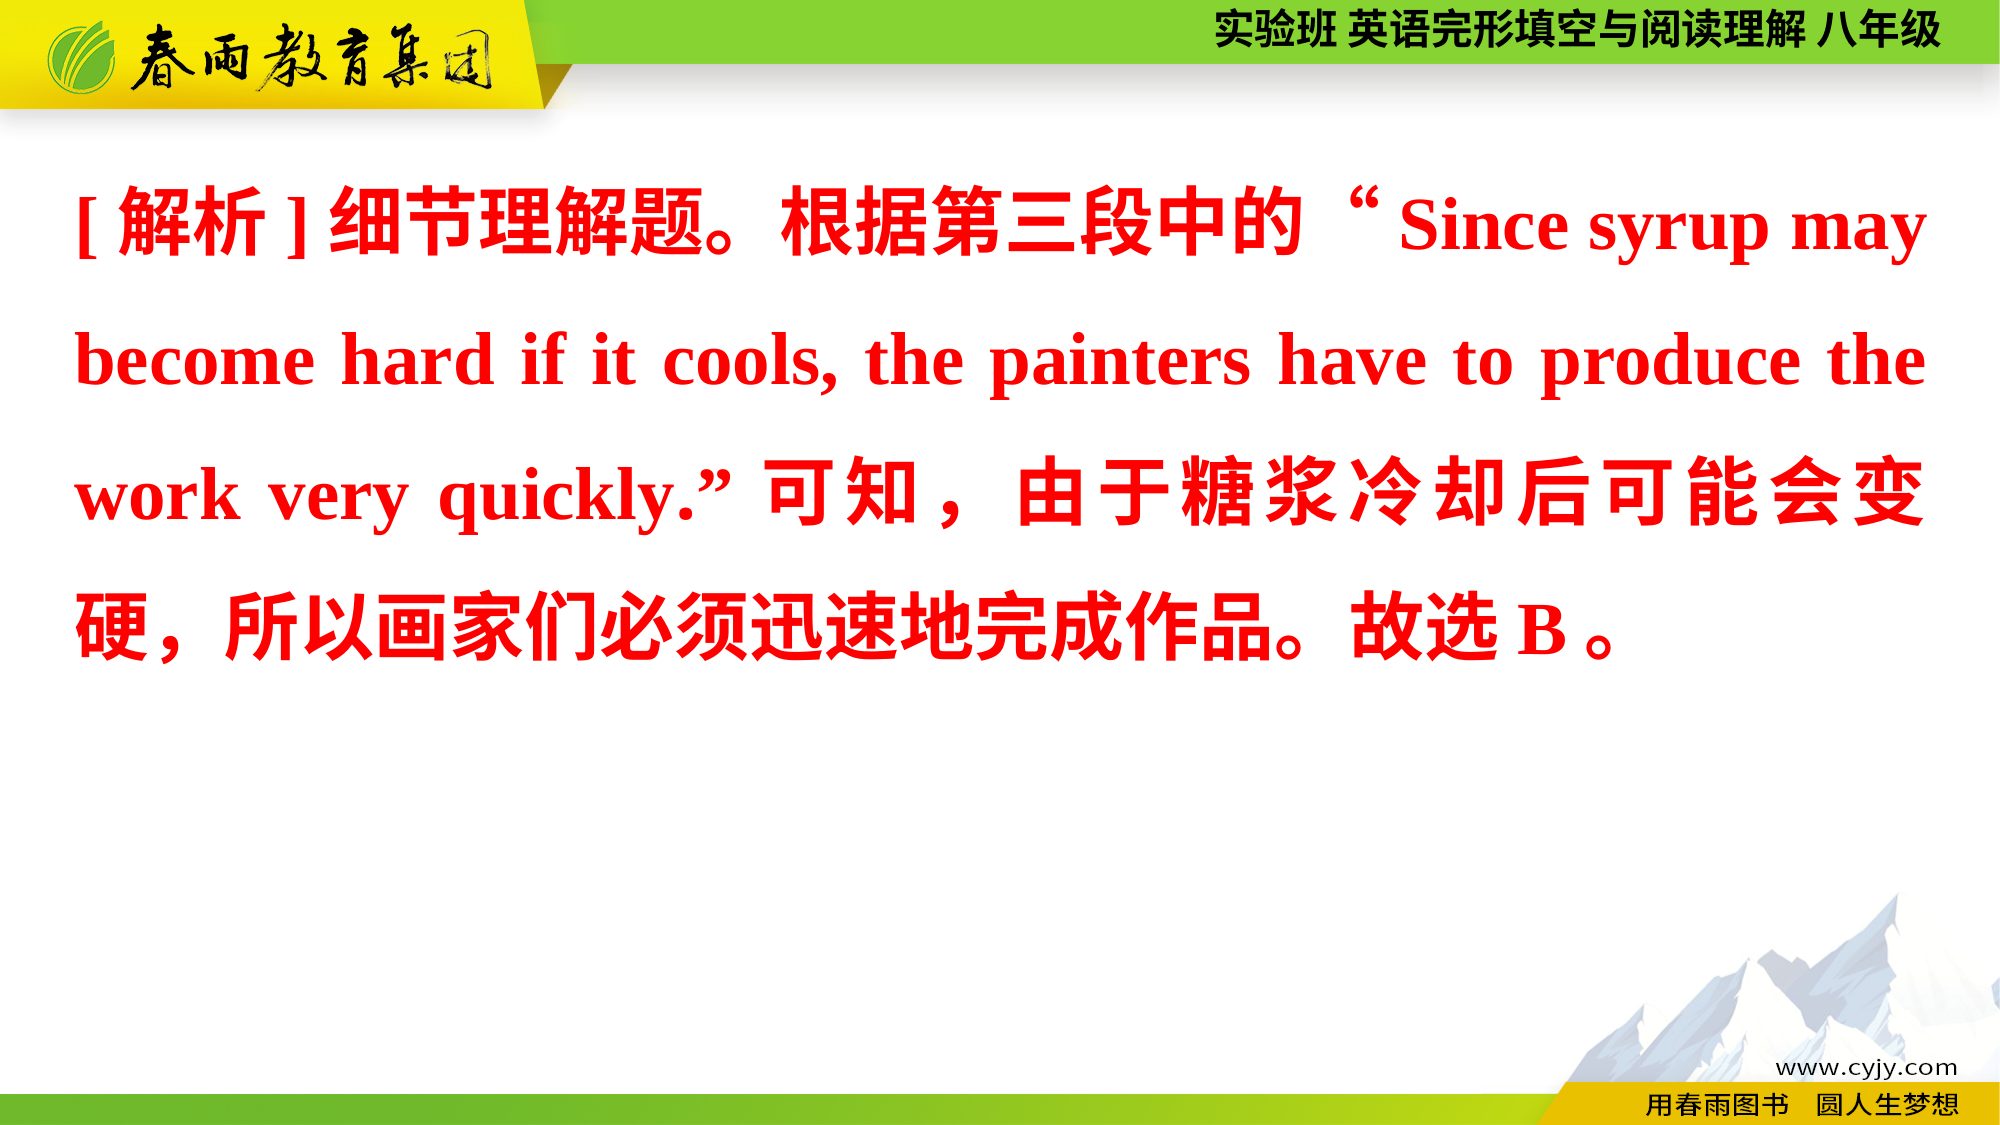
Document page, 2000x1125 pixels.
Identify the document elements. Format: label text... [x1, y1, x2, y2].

picture [0, 0, 2000, 1125]
list [解析]细节理解题。根据第三段中的“Since syrup may become hard if it cools, the painters have to produce the work very quickly.”可知，由于糖浆冷却后可能会变硬，所以画家们必须迅速地完成作品。故选B。 [59, 122, 1944, 683]
